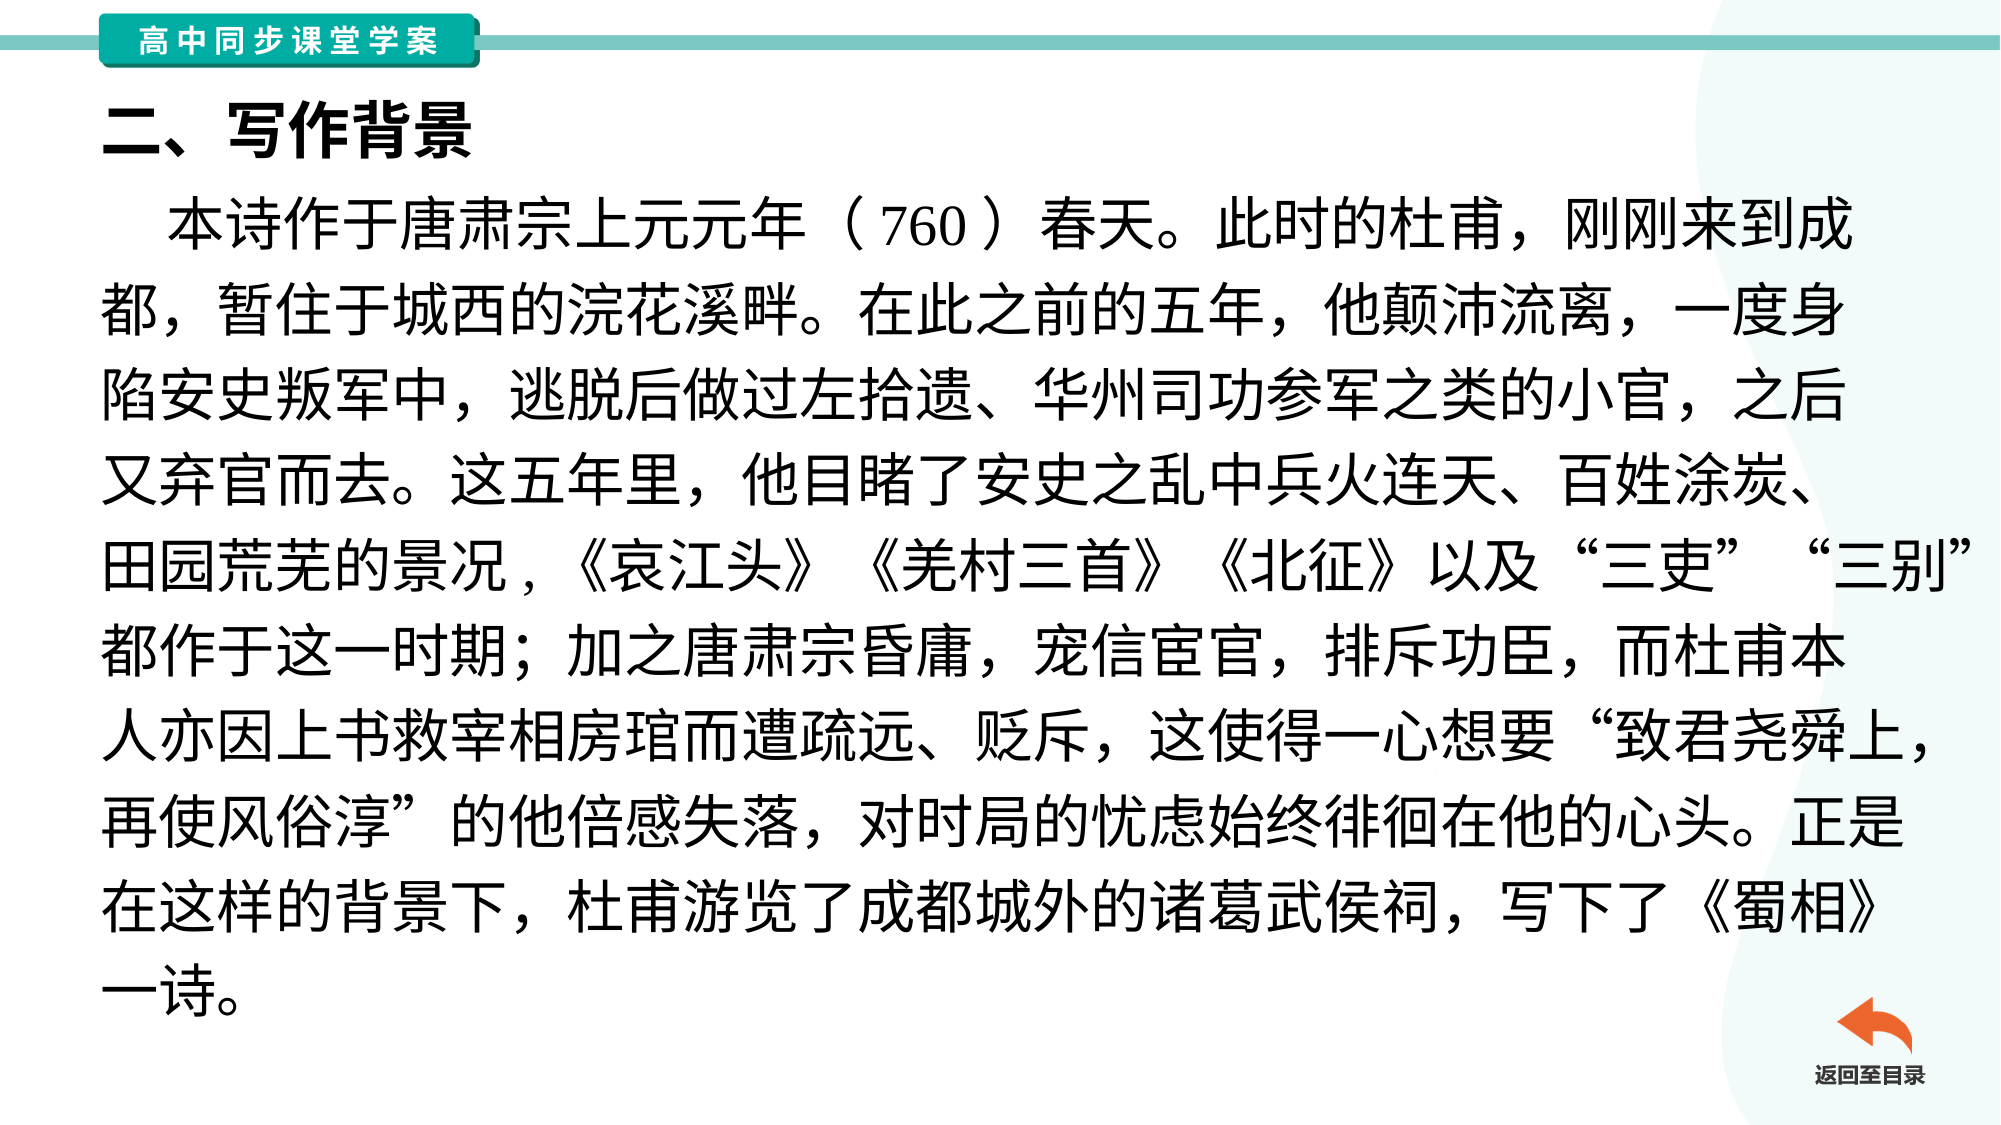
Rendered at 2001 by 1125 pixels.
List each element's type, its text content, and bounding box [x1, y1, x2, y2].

text_box 本诗作于唐肃宗上元元年（760）春天。此时的杜甫，刚刚来到成 都，暂住于城西的浣花溪畔。在此之前的五年，他颠沛流离，一度身 陷安史叛军中，逃脱后做过左拾遗、华州司功参军之类的小官，之后 又弃官而去。这五年里，他目睹了安史之乱中兵火连天、百姓涂炭、 田园荒芜的景况,《哀江头》《羌村三首》《北征》以及“三吏”“三别” 都作于这一时期；加之唐肃宗昏庸，宠信宦官，排斥功臣，而杜甫本 人亦因上书救宰相房琯而遭疏远、贬斥，这使得一心想要“致君尧舜上， 再使风俗淳”的他倍感失落，对时局的忧虑始终徘徊在他的心头。正是 在这样的背景下，杜甫游览了成都城外的诸葛武侯祠，写下了《蜀相》 一诗。#1 [100, 171, 1899, 1017]
text_box 二、写作背景 [100, 76, 1899, 162]
picture [0, 0, 2000, 1125]
